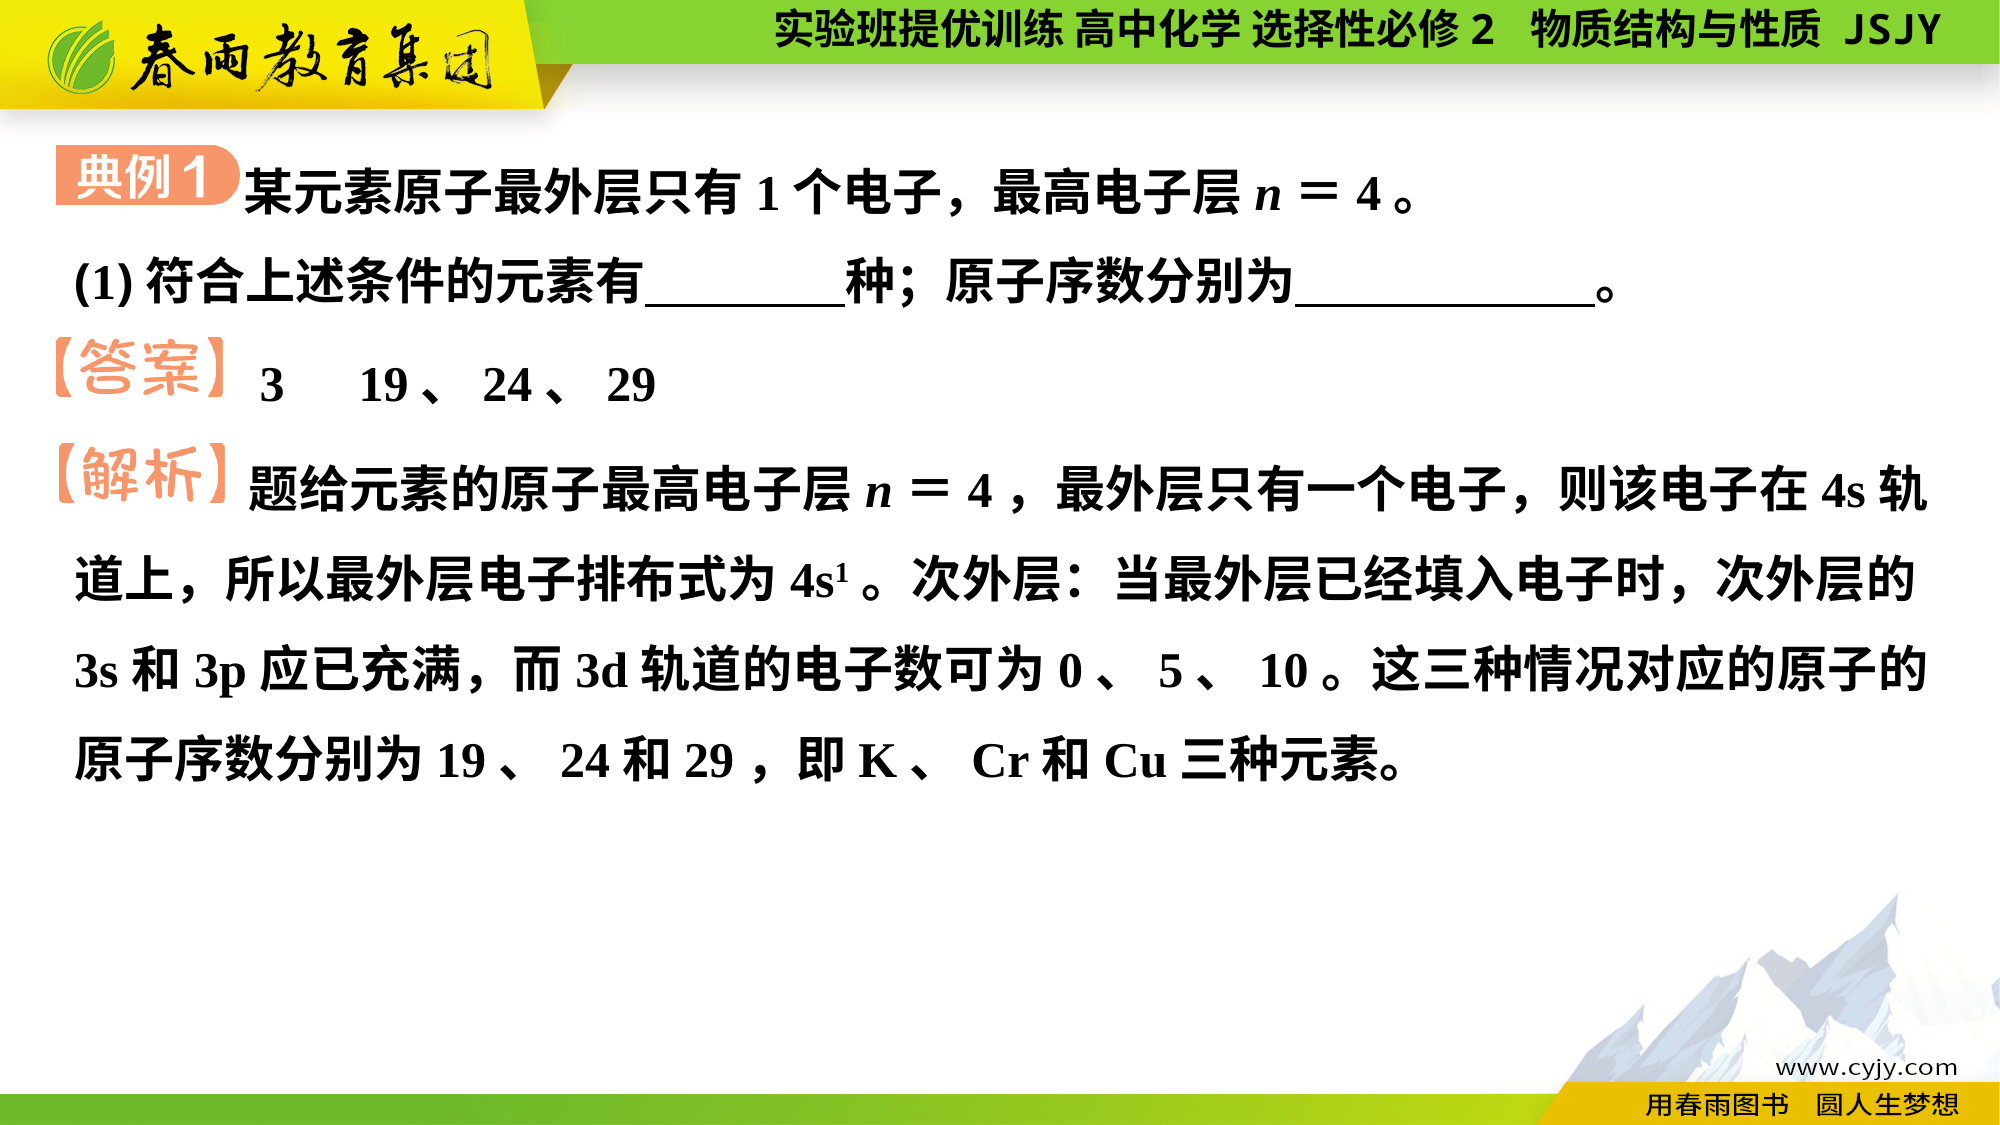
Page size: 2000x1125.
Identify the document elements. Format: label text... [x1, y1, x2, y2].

text_box 题给元素的原子最高电子层n＝4，最外层只有一个电子，则该电子在4s轨道上，所以最外层电子排布式为4s1。次外层：当最外层已经填入电子时，次外层的3s和3p应已充满，而3d轨道的电子数可为0、5、10。这三种情况对应的原子的原子序数分别为19、24和29，即K、Cr和Cu三种元素。 [59, 419, 1944, 795]
text_box 3 19、24、29 [56, 314, 1944, 420]
list 某元素原子最外层只有1个电子，最高电子层n＝4。 (1)符合上述条件的元素有 种；原子序数分别为 。 [59, 122, 1944, 314]
picture [0, 0, 2000, 1125]
